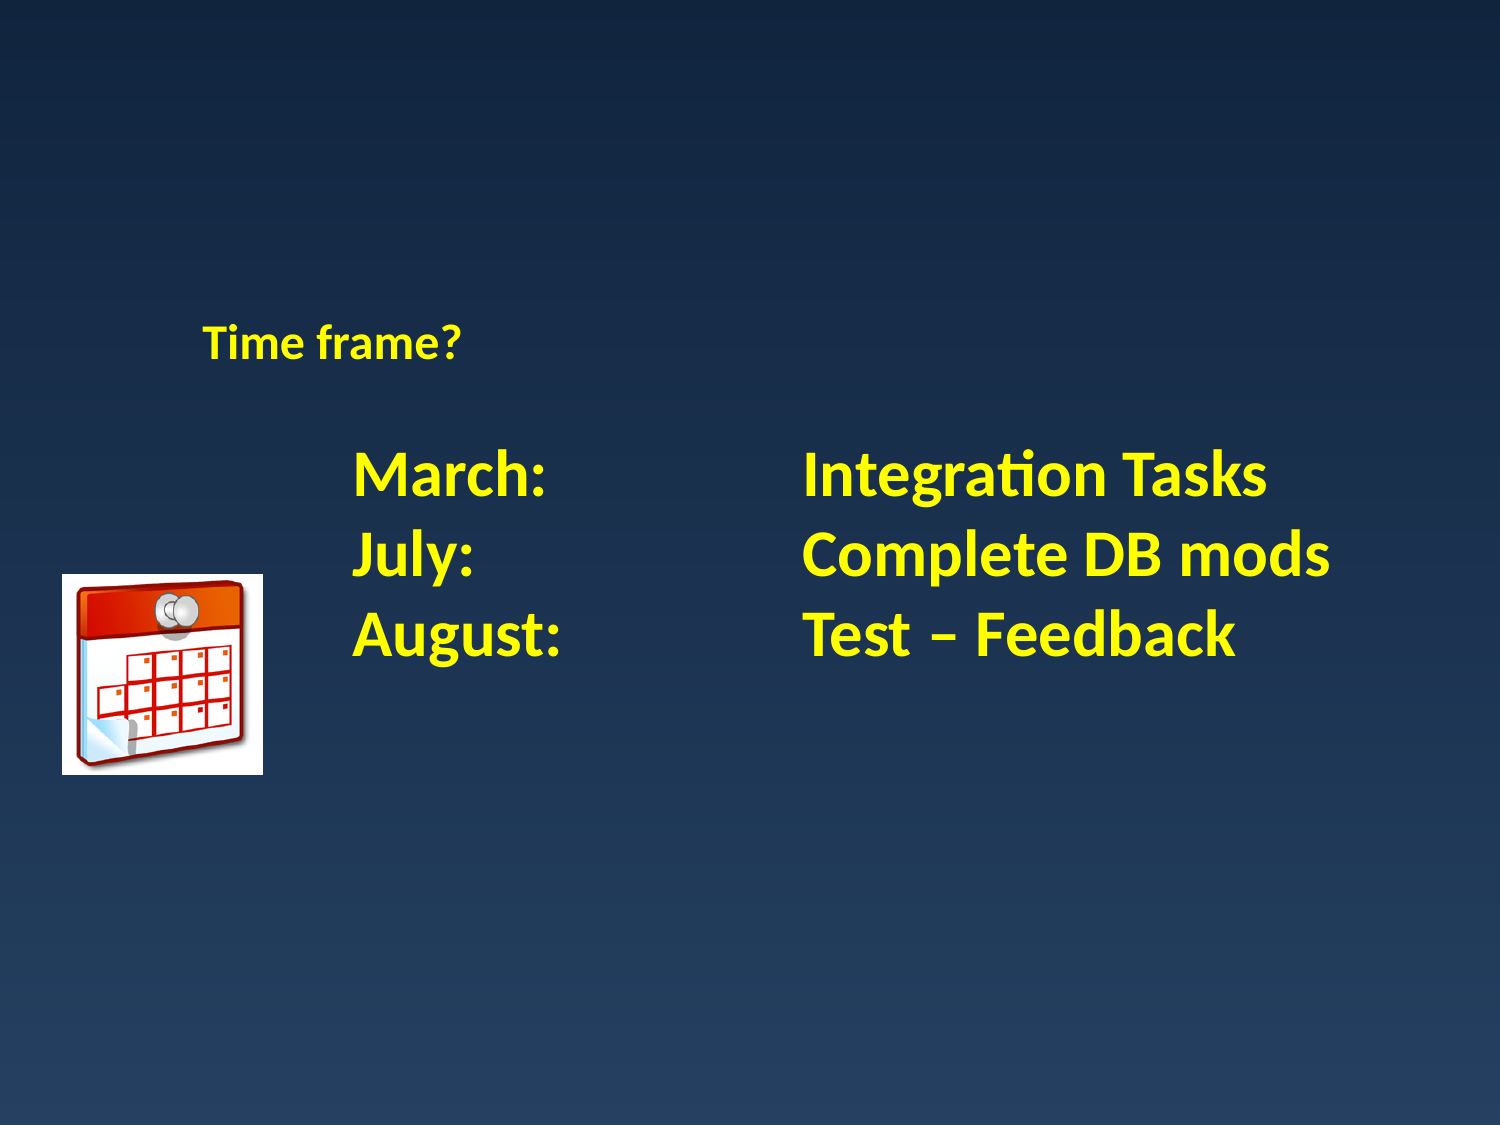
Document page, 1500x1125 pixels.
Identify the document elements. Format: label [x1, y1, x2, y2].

text_box [62, 299, 1451, 776]
